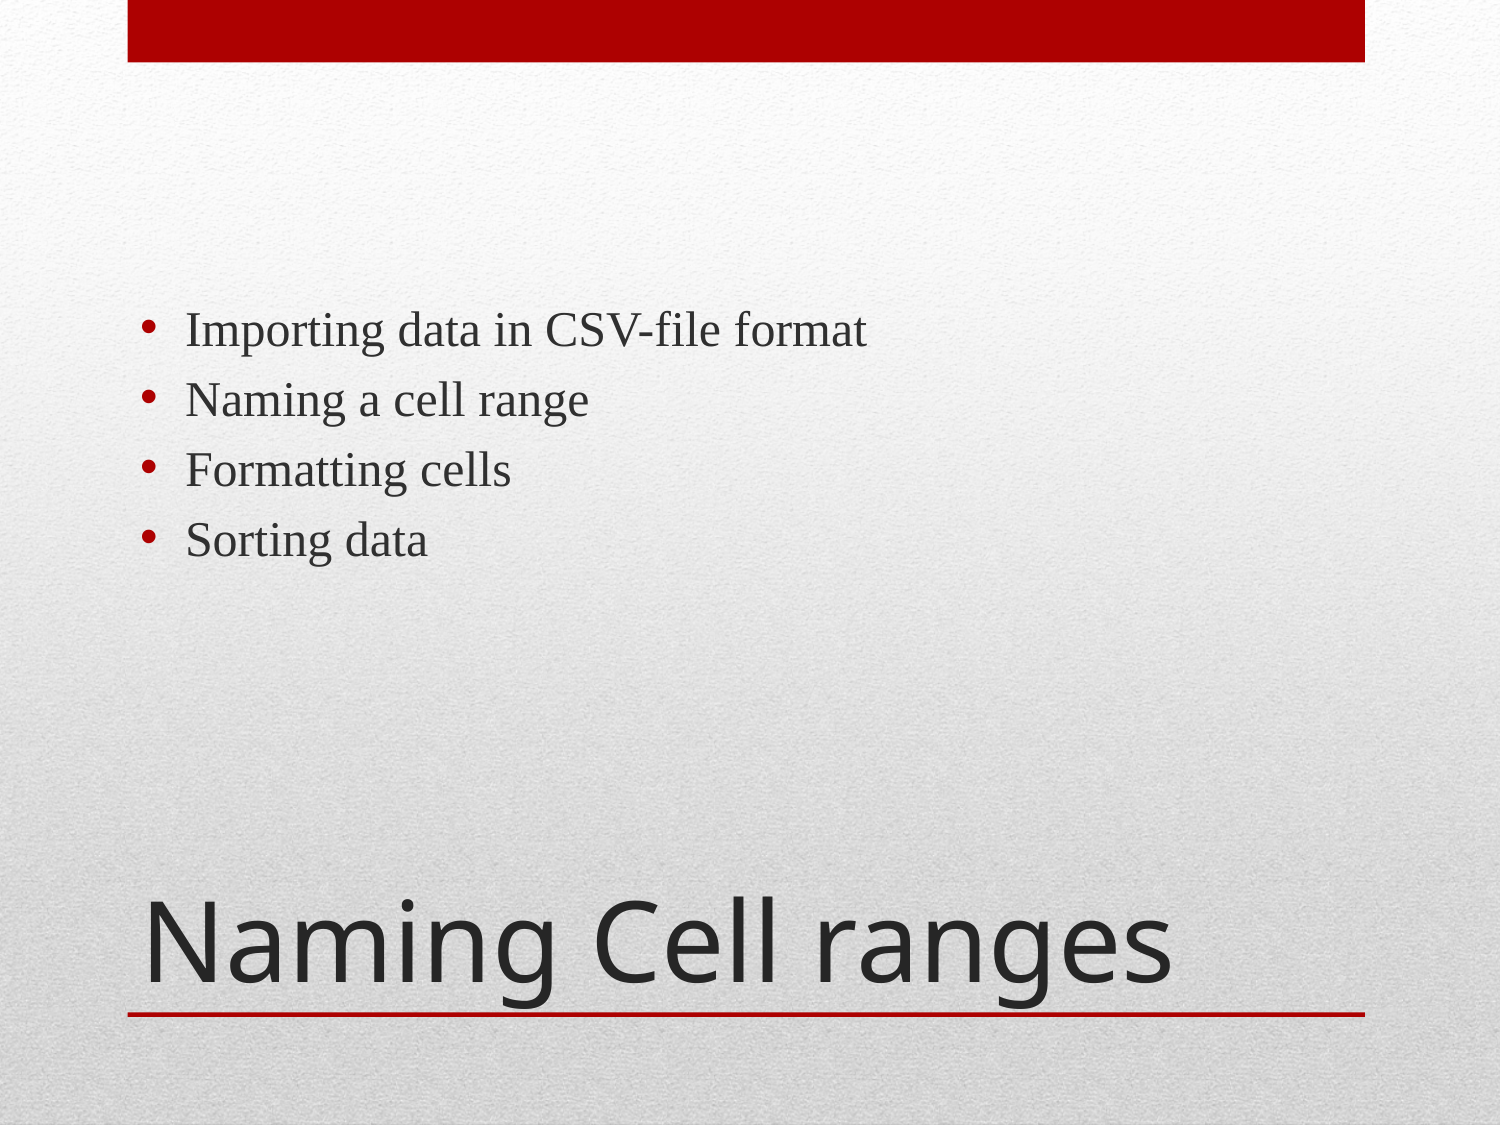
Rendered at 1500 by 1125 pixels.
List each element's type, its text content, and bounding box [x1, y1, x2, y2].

list Importing data in CSV-file format Naming a cell range Formatting cells Sorting data [125, 112, 1363, 750]
title Naming Cell ranges [125, 750, 1238, 1013]
